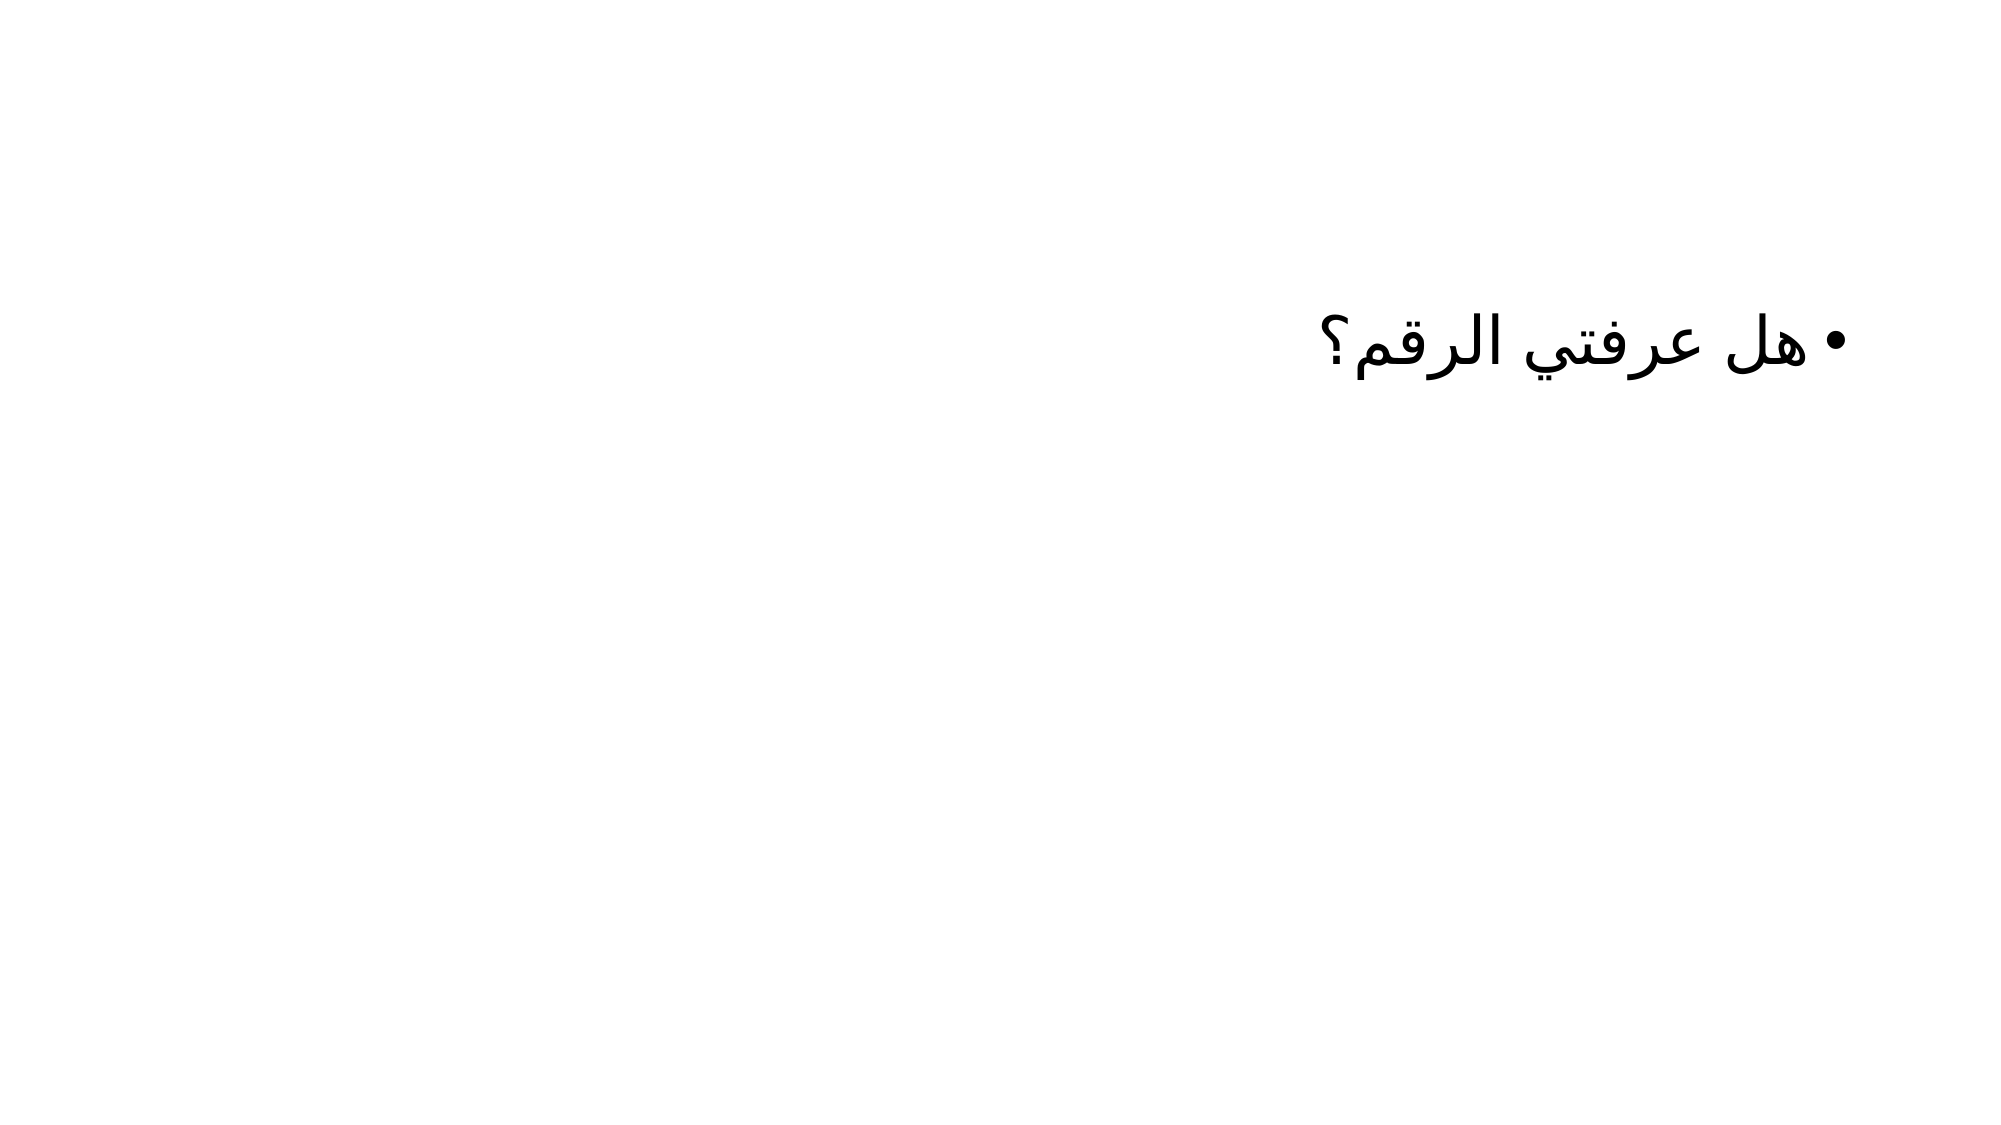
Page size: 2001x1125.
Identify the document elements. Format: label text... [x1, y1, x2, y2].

list هل عرفتي الرقم؟ [137, 299, 1863, 1014]
